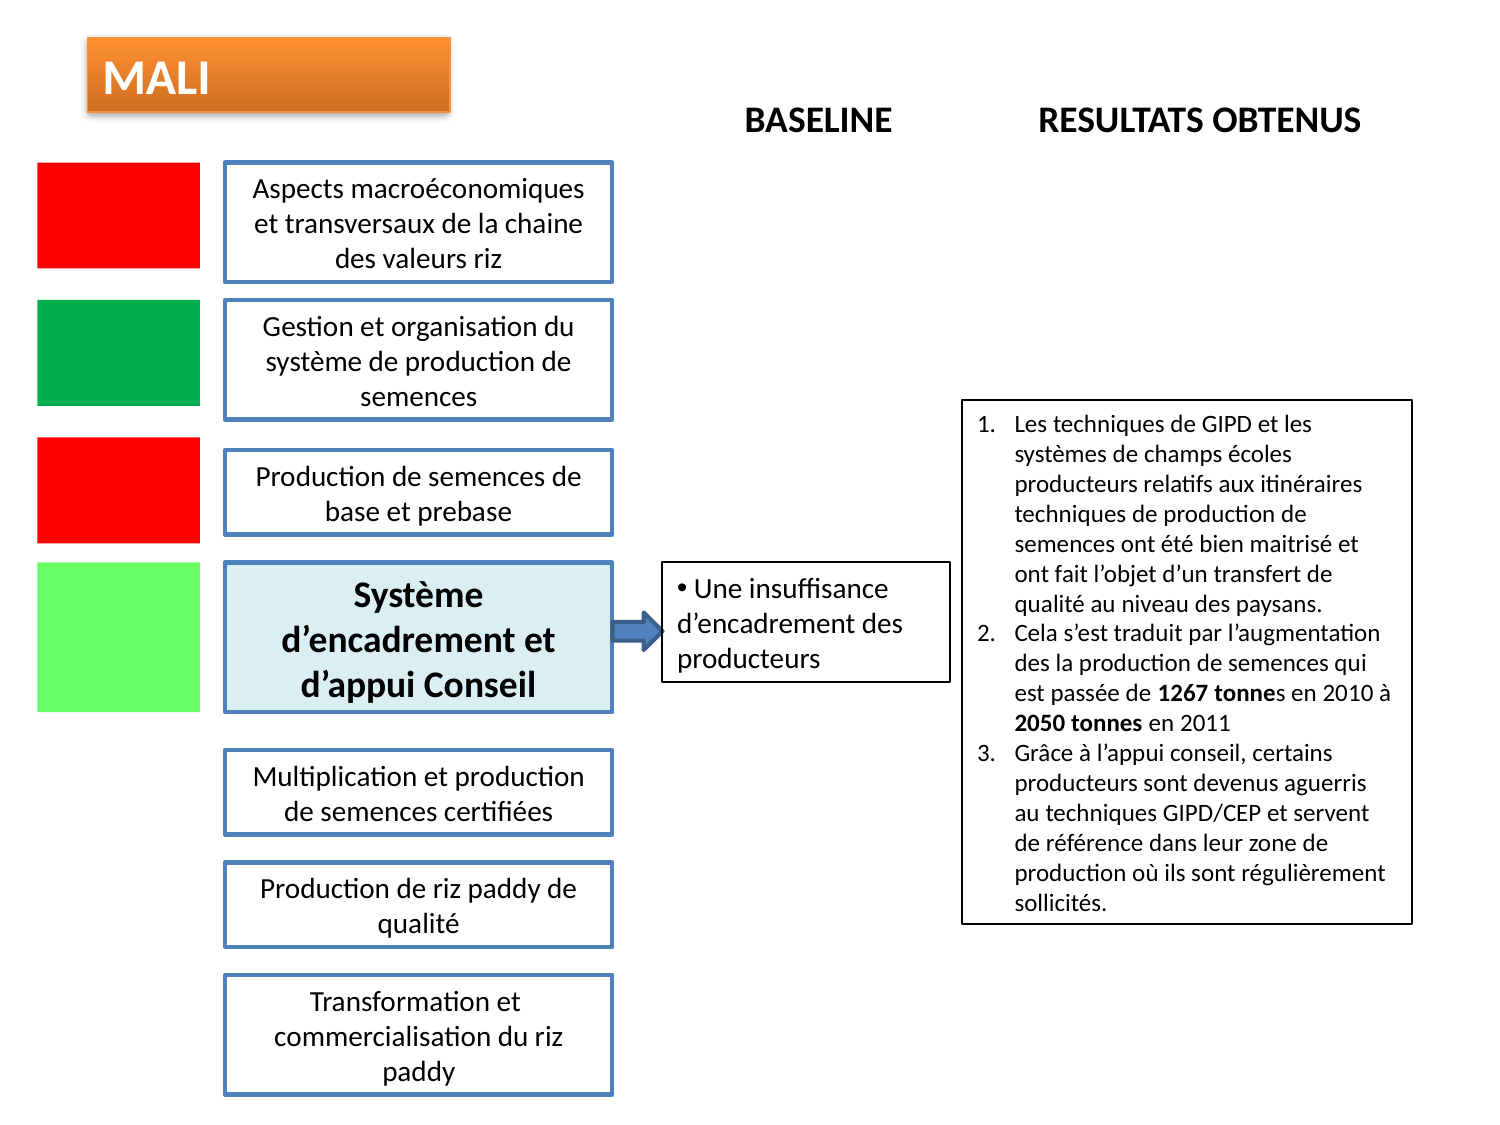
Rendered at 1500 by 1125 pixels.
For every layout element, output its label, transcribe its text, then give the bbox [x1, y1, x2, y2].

text_box Production de riz paddy de qualité [223, 860, 614, 949]
text_box RESULTATS OBTENUS [987, 87, 1413, 148]
text_box Production de semences de base et prebase [223, 448, 614, 537]
text_box [37, 437, 200, 544]
text_box [37, 299, 200, 406]
text_box Une insuffisance d’encadrement des producteurs [662, 562, 950, 683]
text_box BASELINE [687, 87, 950, 148]
text_box Système d’encadrement et d’appui Conseil [223, 560, 614, 714]
text_box Aspects macroéconomiques et transversaux de la chaine des valeurs riz [223, 160, 614, 284]
text_box [37, 562, 200, 713]
text_box [610, 610, 662, 652]
text_box Transformation et commercialisation du riz paddy [223, 973, 614, 1097]
text_box Multiplication et production de semences certifiées [223, 748, 614, 837]
text_box [37, 162, 200, 269]
text_box Les techniques de GIPD et les systèmes de champs écoles producteurs relatifs aux itinéraires techniques de production de semences ont été bien maitrisé et ont fait l’objet d’un transfert de qualité au niveau des paysans. Cela s’est traduit par l’augmentation des la production de semences qui est passée de 1267 tonnes en 2010 à 2050 tonnes en 2011 Grâce à l’appui conseil, certains producteurs sont devenus aguerris au techniques GIPD/CEP et servent de référence dans leur zone de production où ils sont régulièrement sollicités. [962, 399, 1413, 924]
text_box Gestion et organisation du système de production de semences [223, 298, 614, 422]
text_box MALI [87, 37, 451, 113]
